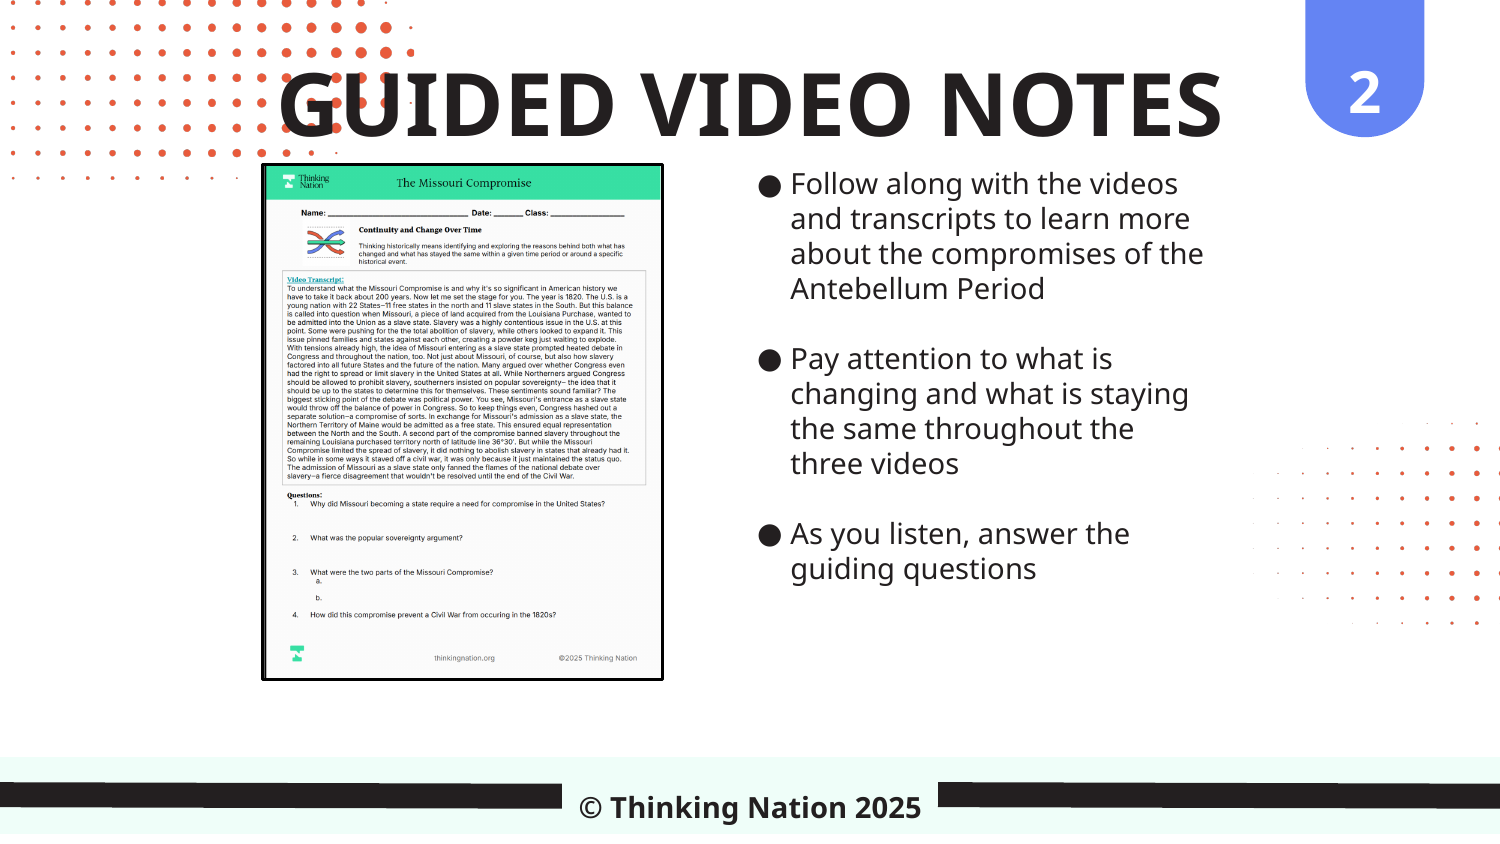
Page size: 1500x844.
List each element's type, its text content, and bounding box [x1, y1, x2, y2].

picture [264, 165, 661, 678]
text_box [1228, 421, 1500, 626]
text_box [1300, 0, 1430, 138]
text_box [0, 756, 1500, 835]
text_box Follow along with the videos and transcripts to learn more about the compromises of the Antebellum Period Pay attention to what is changing and what is staying the same throughout the three videos As you listen, answer the guiding questions [752, 165, 1208, 585]
text_box GUIDED VIDEO NOTES [101, 48, 1399, 155]
text_box [0, 0, 415, 180]
